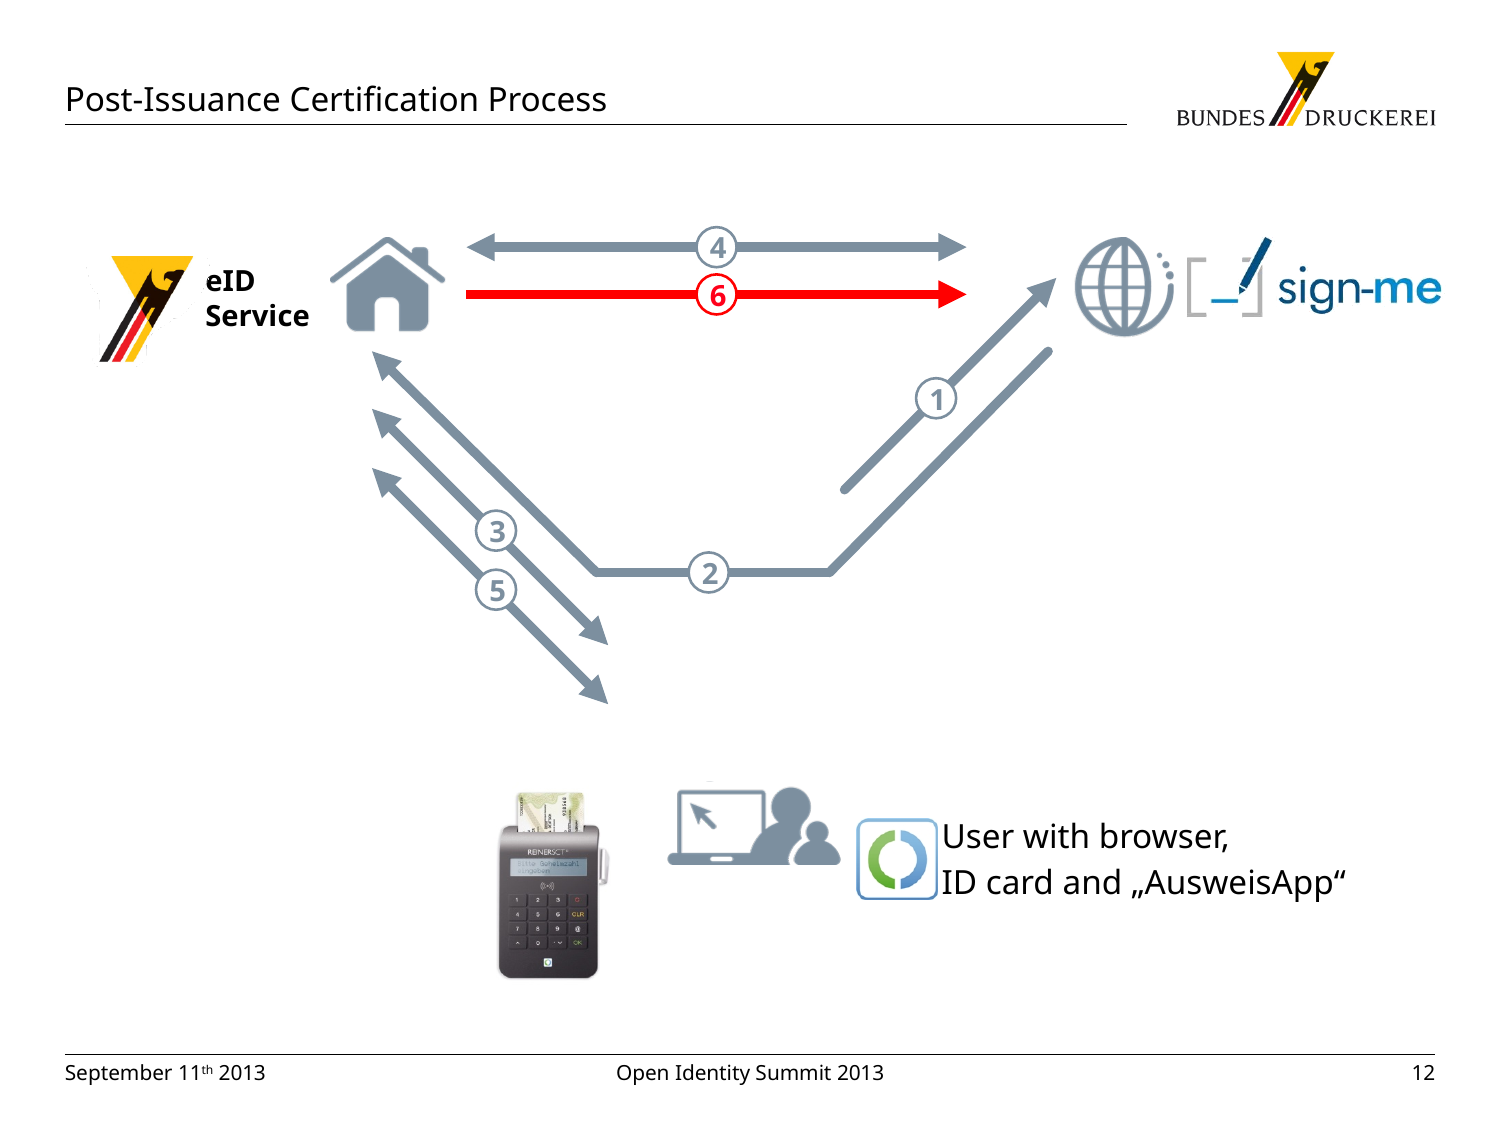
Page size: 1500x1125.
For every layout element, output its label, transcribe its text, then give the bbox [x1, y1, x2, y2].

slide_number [64, 1059, 361, 1085]
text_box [371, 467, 609, 705]
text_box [654, 781, 1190, 904]
footer Open Identity Summit 2013 [366, 1059, 1133, 1085]
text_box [83, 207, 1484, 367]
picture [489, 782, 615, 990]
title Post-Issuance Certification Process [64, 78, 1129, 119]
picture [1126, 1, 1486, 176]
slide_number 12 [1139, 1059, 1436, 1085]
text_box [371, 277, 1057, 646]
